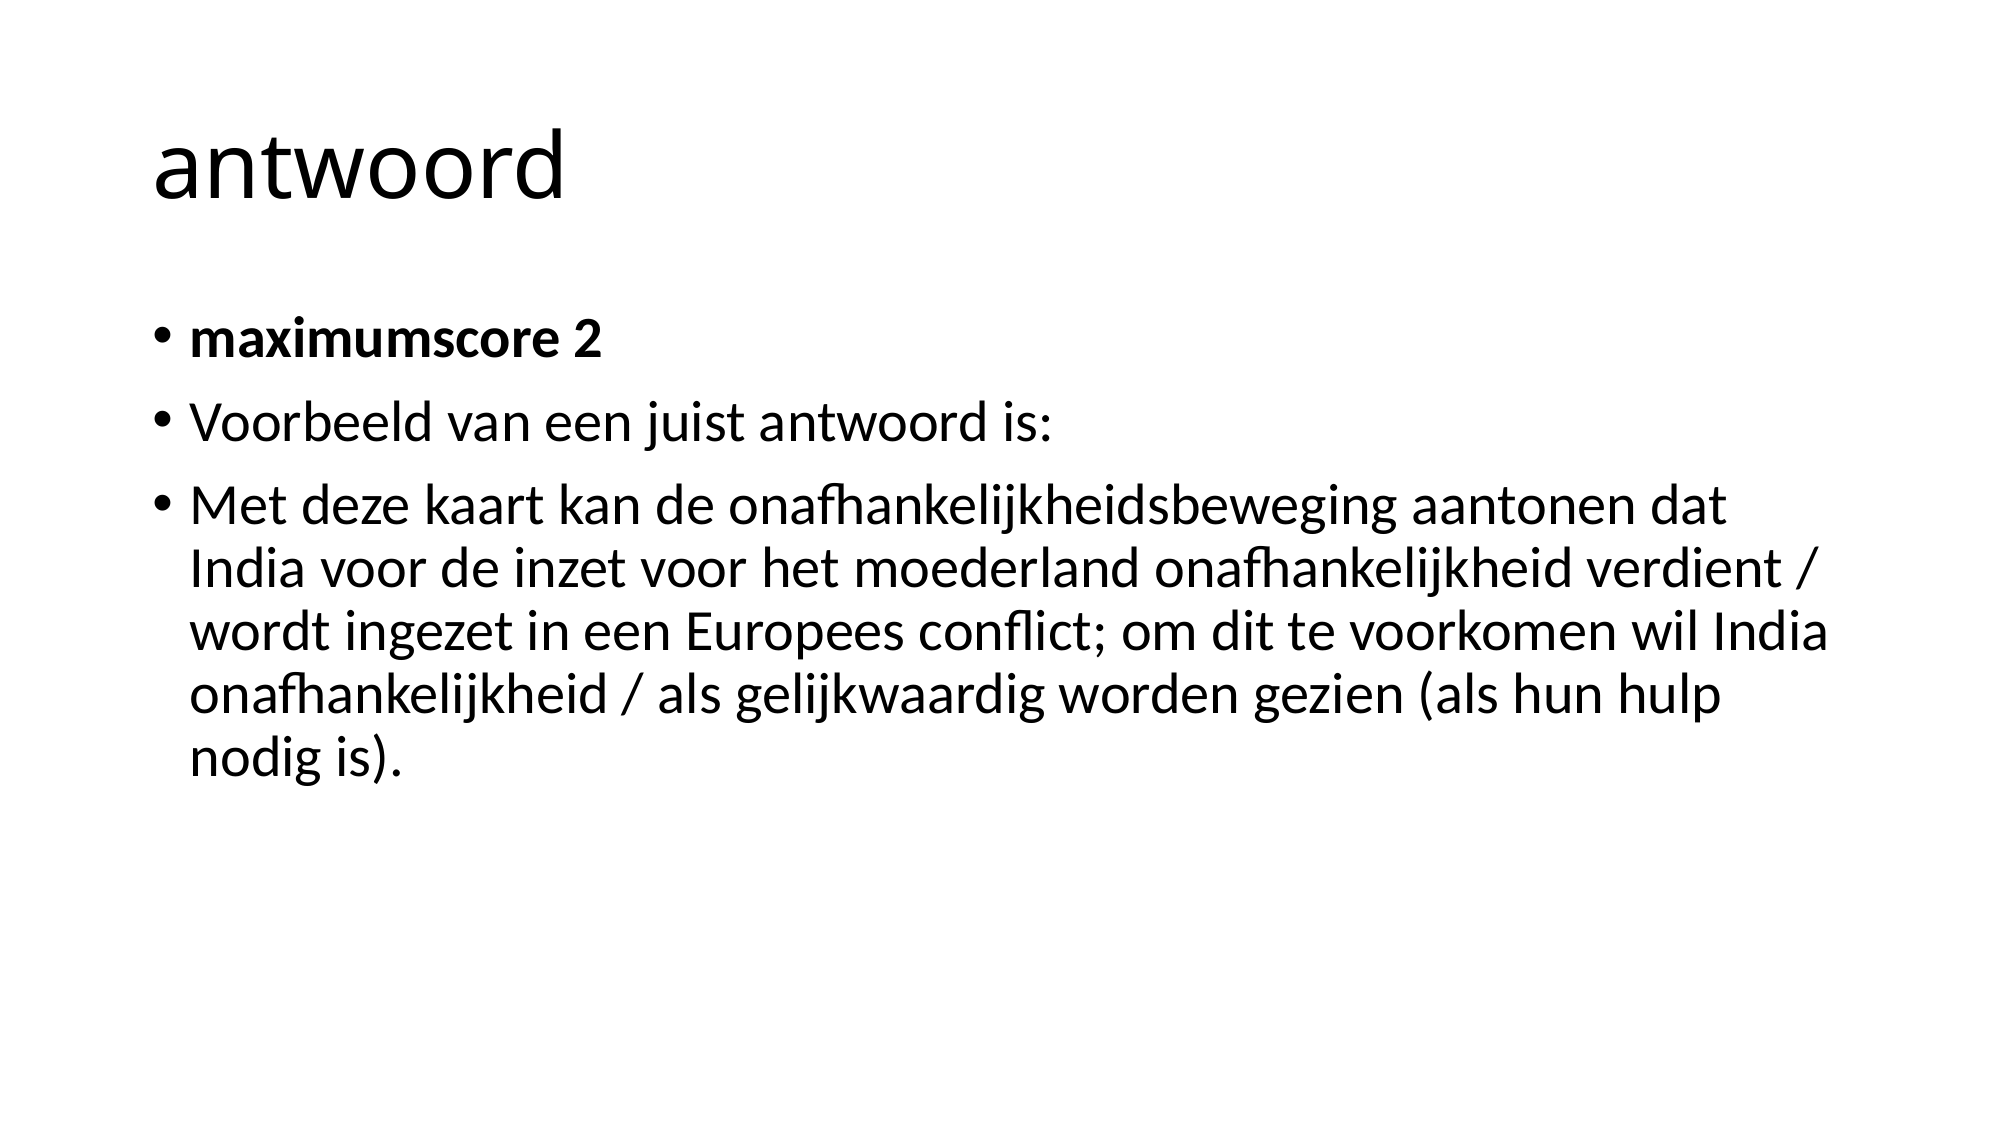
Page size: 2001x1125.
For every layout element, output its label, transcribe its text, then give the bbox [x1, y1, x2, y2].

title antwoord [137, 59, 1863, 278]
list maximumscore 2 Voorbeeld van een juist antwoord is: Met deze kaart kan de onafhankelijkheidsbeweging aantonen dat India voor de inzet voor het moederland onafhankelijkheid verdient / wordt ingezet in een Europees conflict; om dit te voorkomen wil India onafhankelijkheid / als gelijkwaardig worden gezien (als hun hulp nodig is). [137, 299, 1863, 1014]
